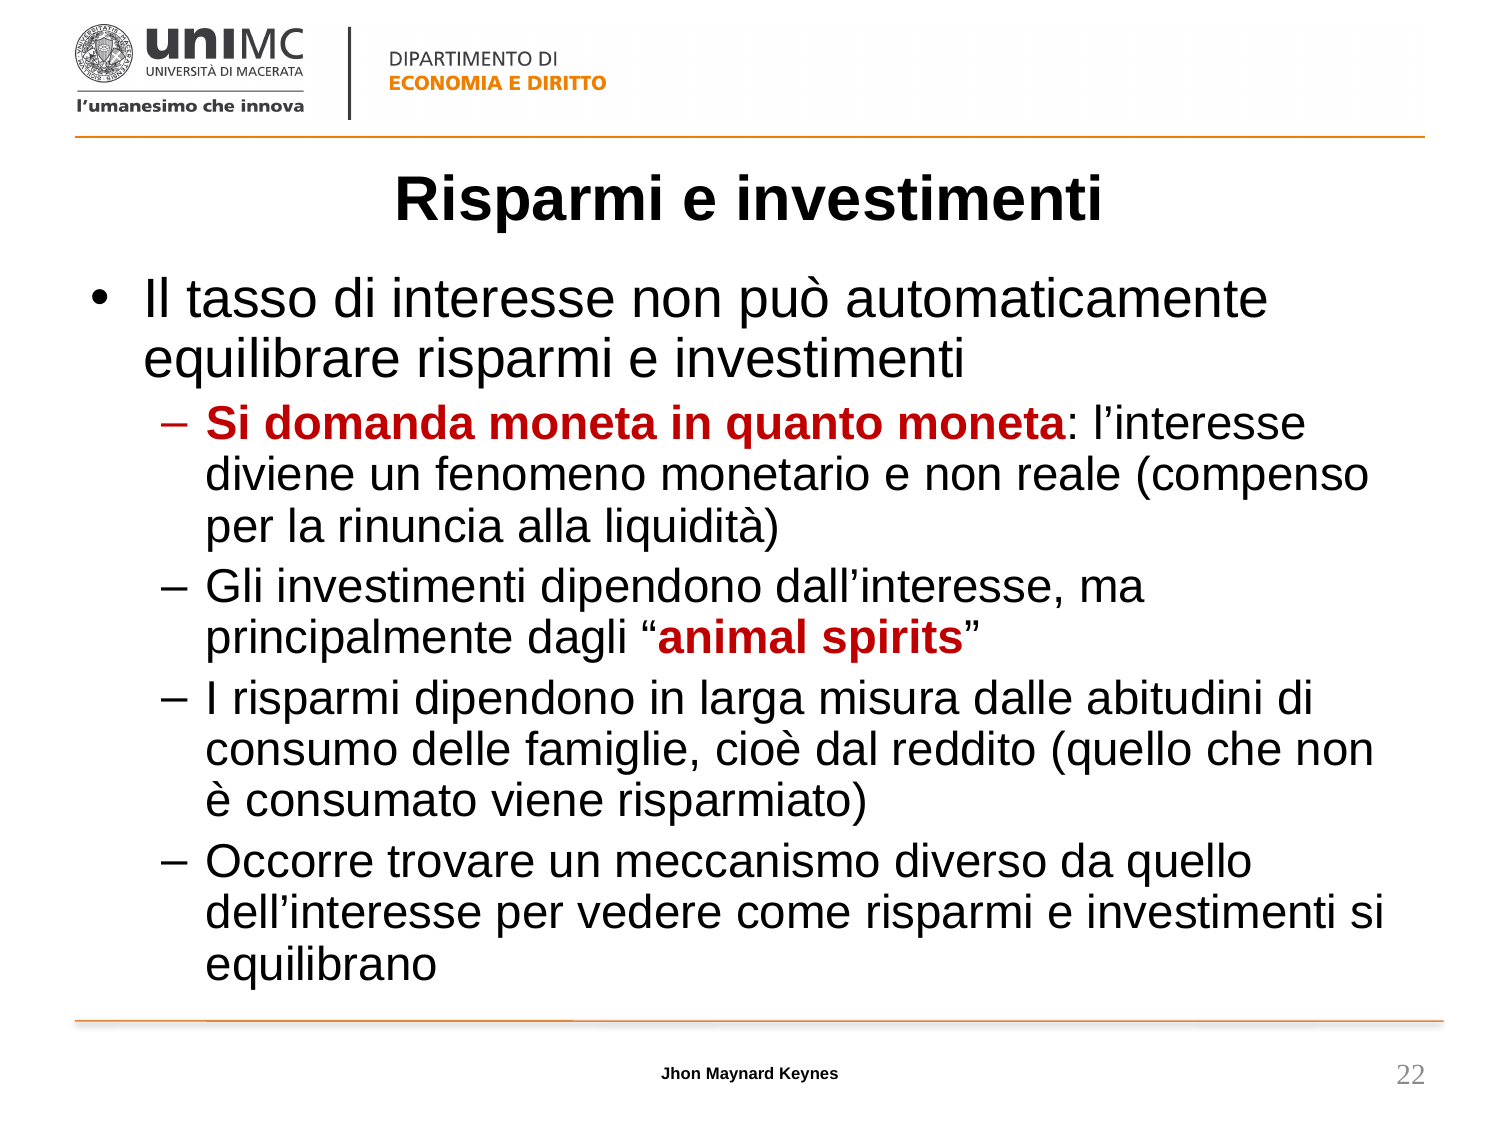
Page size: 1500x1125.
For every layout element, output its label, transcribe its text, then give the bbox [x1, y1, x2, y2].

slide_number 22 [1091, 1042, 1442, 1103]
footer Jhon Maynard Keynes [512, 1042, 988, 1103]
list Il tasso di interesse non può automaticamente equilibrare risparmi e investimenti Si domanda moneta in quanto moneta: l’interesse diviene un fenomeno monetario e non reale (compenso per la rinuncia alla liquidità) Gli investimenti dipendono dall’interesse, ma principalmente dagli “animal spirits” I risparmi dipendono in larga misura dalle abitudini di consumo delle famiglie, cioè dal reddito (quello che non è consumato viene risparmiato) Occorre trovare un meccanismo diverso da quello dell’interesse per vedere come risparmi e investimenti si equilibrano [75, 262, 1425, 1005]
picture [75, 24, 1425, 138]
title Risparmi e investimenti [75, 149, 1425, 241]
